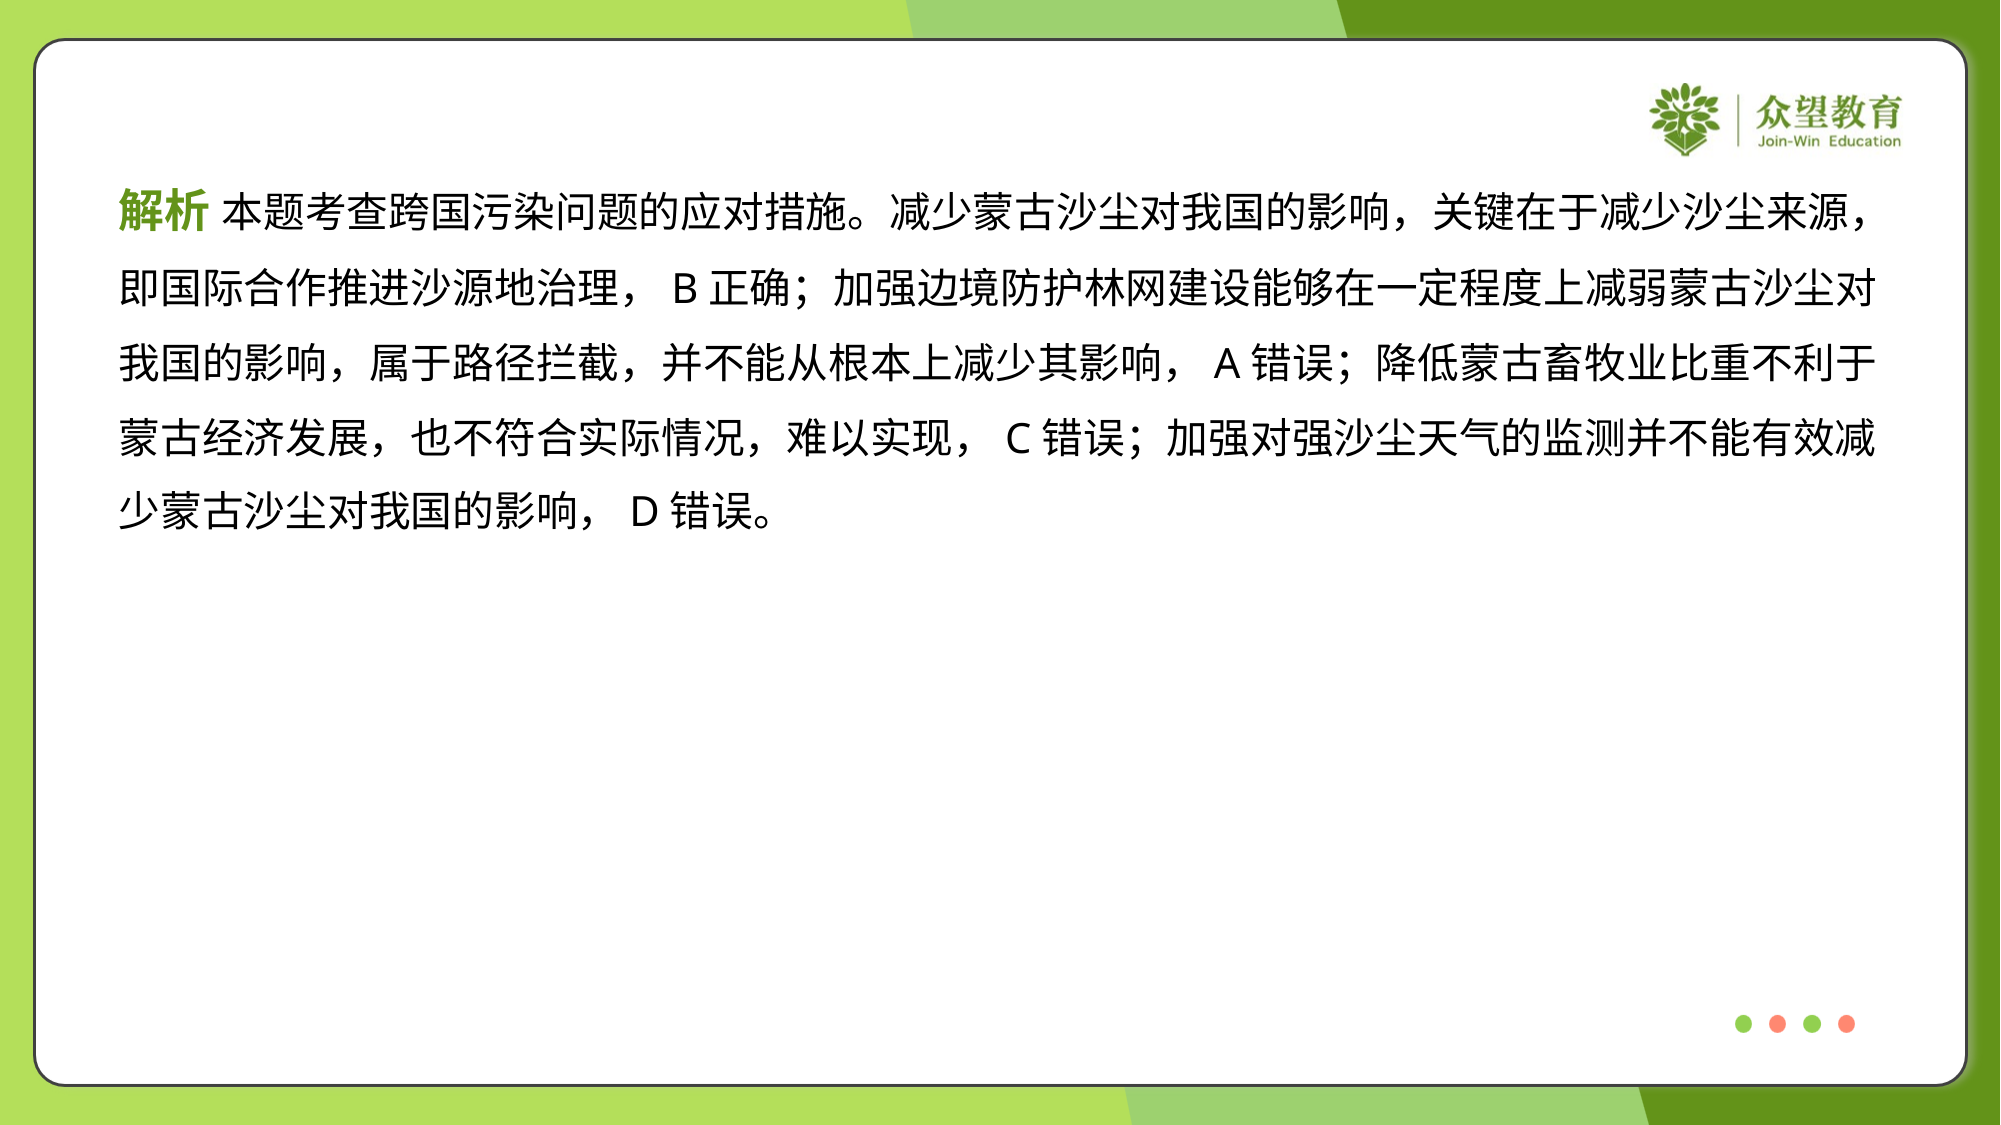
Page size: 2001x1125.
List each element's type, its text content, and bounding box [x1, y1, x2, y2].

picture [0, 0, 2000, 1125]
text_box 解析 本题考查跨国污染问题的应对措施。减少蒙古沙尘对我国的影响，关键在于减少沙尘来源， 即国际合作推进沙源地治理，B正确；加强边境防护林网建设能够在一定程度上减弱蒙古沙尘对 我国的影响，属于路径拦截，并不能从根本上减少其影响，A错误；降低蒙古畜牧业比重不利于 蒙古经济发展，也不符合实际情况，难以实现，C错误；加强对强沙尘天气的监测并不能有效减 少蒙古沙尘对我国的影响，D错误。 [118, 159, 1883, 527]
